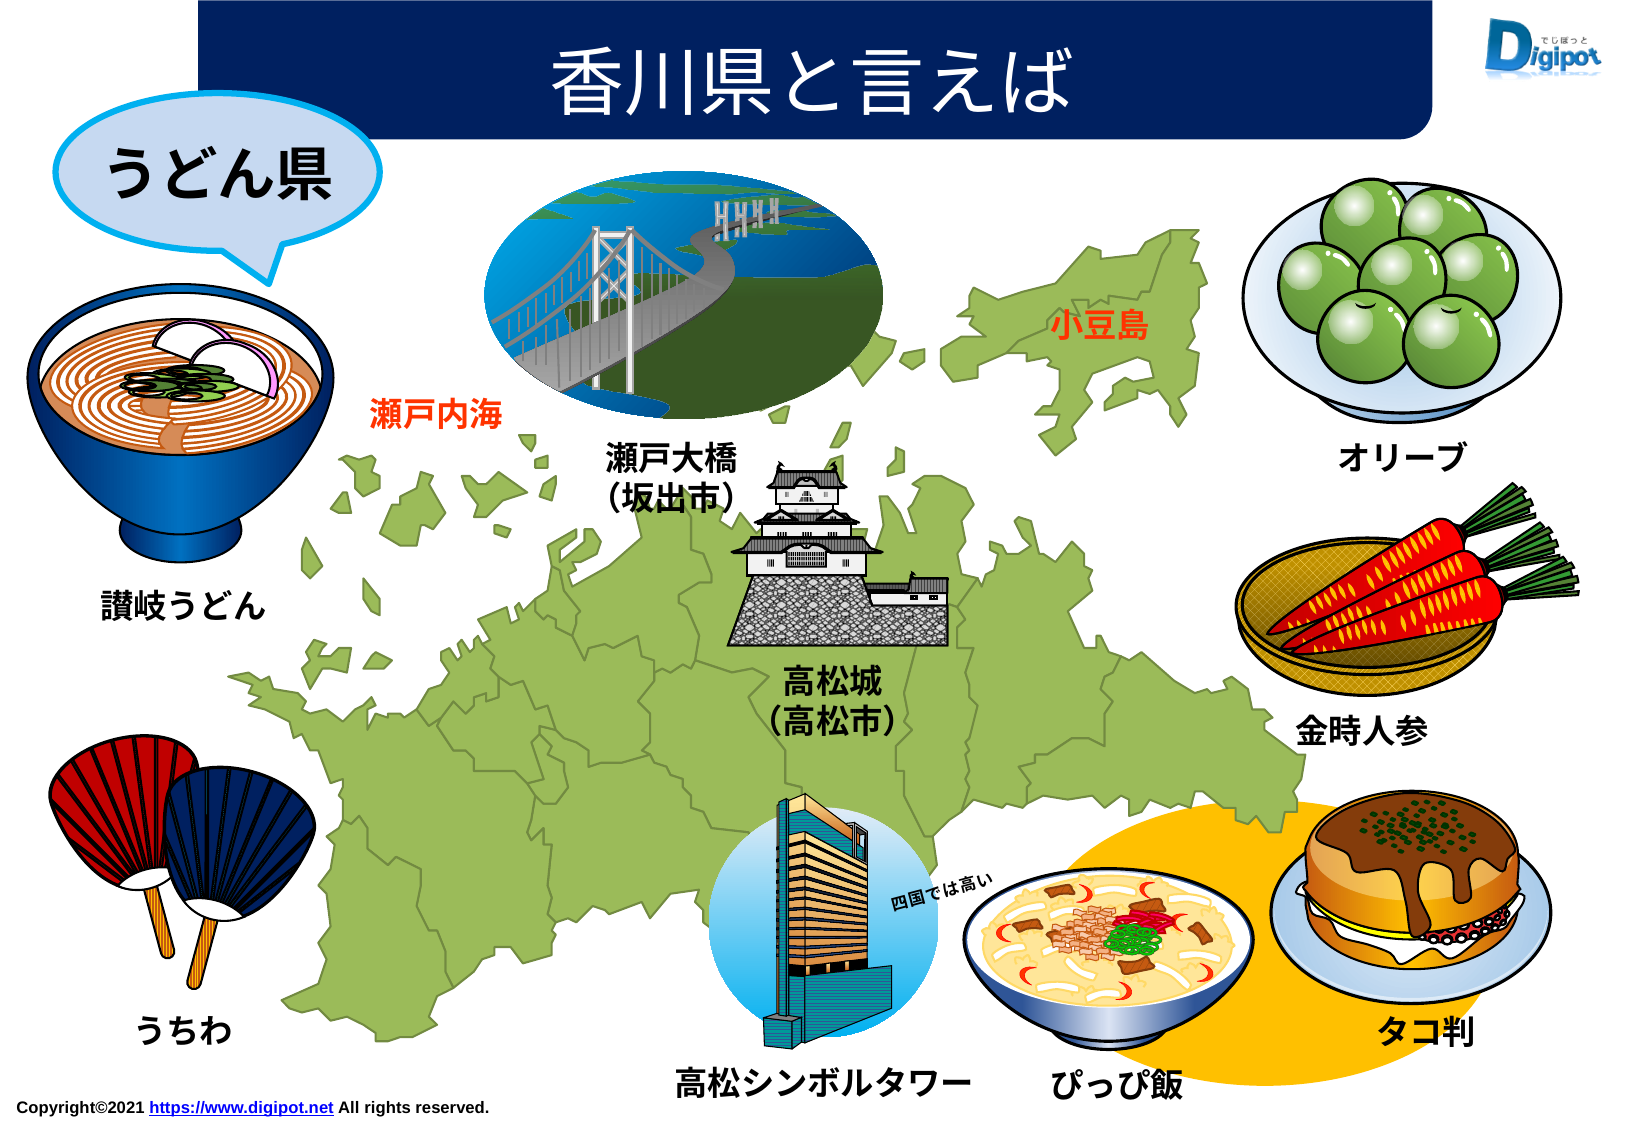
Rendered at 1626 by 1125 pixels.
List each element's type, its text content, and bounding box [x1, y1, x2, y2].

text_box ぴっぴ飯 [1036, 1058, 1199, 1111]
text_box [1235, 537, 1583, 696]
text_box 讃岐うどん [85, 578, 222, 633]
text_box うちわ [118, 1002, 249, 1058]
text_box [195, 0, 1435, 142]
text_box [484, 171, 883, 419]
text_box 高松シンボルタワー [660, 1054, 989, 1110]
picture [1485, 18, 1602, 82]
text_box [1242, 176, 1562, 423]
text_box うどん県 [53, 90, 382, 254]
text_box オリーブ [1322, 430, 1484, 485]
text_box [65, 735, 300, 994]
text_box 香川県と言えば [535, 27, 1090, 133]
text_box タコ判 [1361, 1013, 1491, 1059]
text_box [1270, 790, 1551, 1004]
text_box [1199, 1013, 1405, 1088]
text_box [727, 462, 948, 646]
text_box 金時人参 [1310, 704, 1444, 758]
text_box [963, 868, 1254, 1050]
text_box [227, 229, 1306, 1042]
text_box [708, 793, 939, 1050]
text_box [27, 283, 334, 563]
